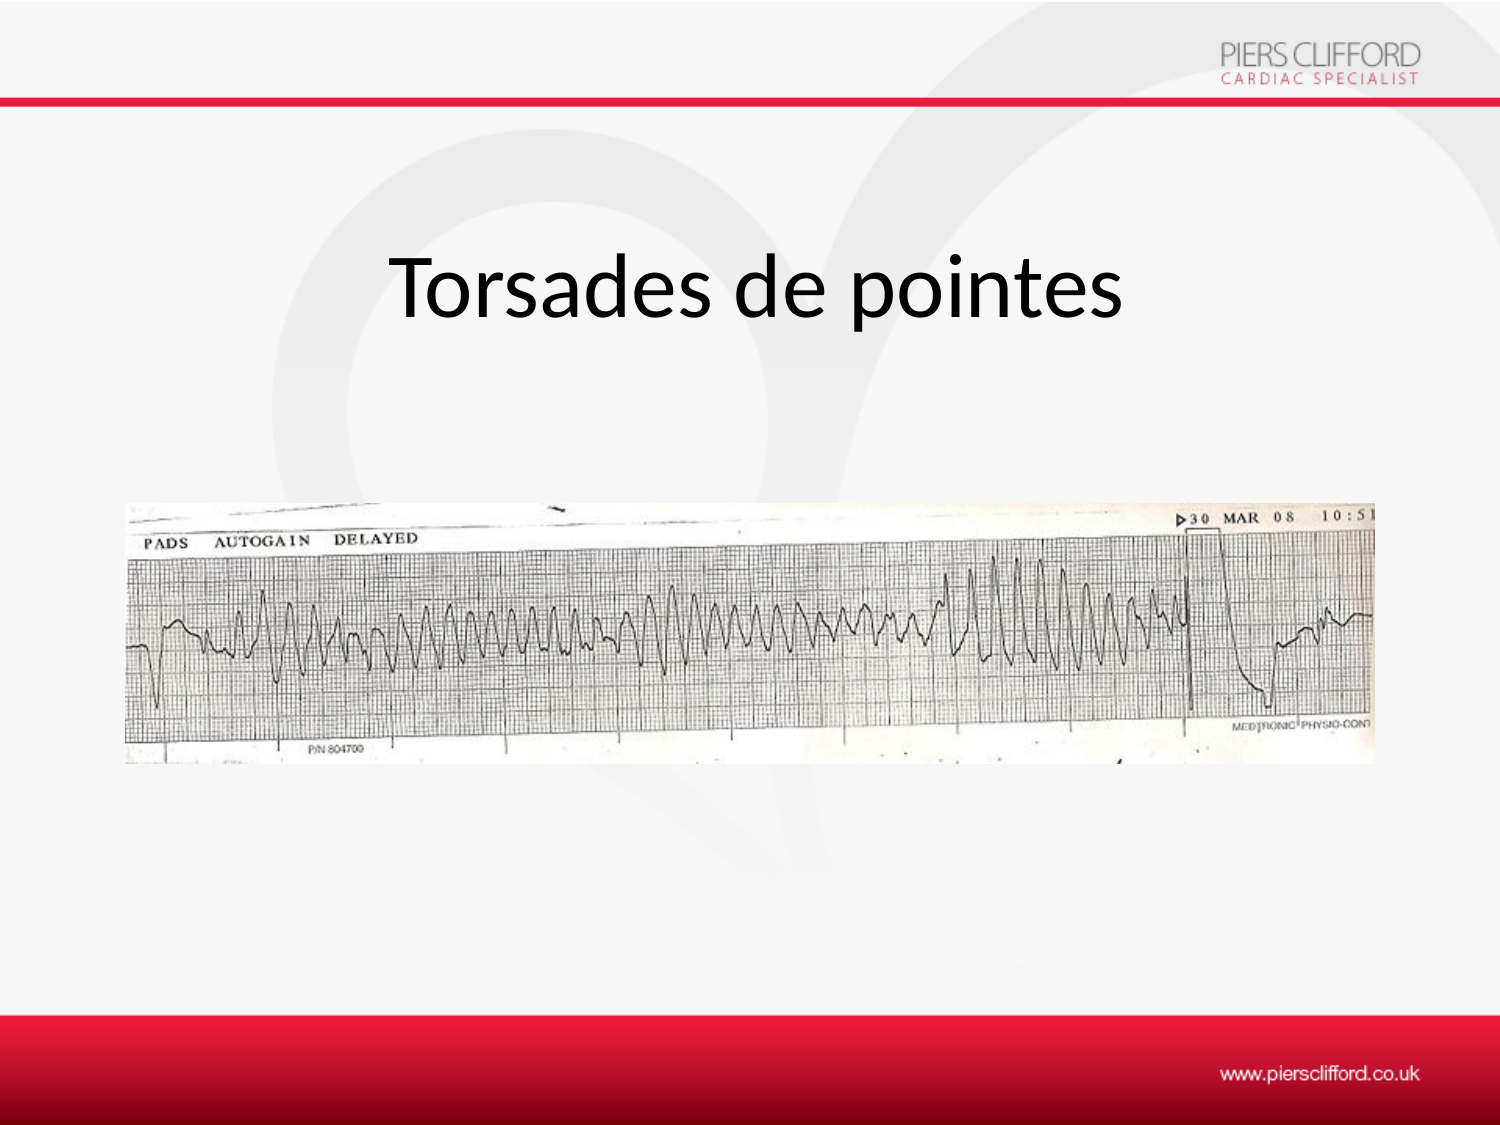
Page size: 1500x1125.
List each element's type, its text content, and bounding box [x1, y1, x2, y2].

title Torsades de pointes [81, 187, 1433, 376]
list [124, 503, 1376, 764]
picture [0, 2, 1500, 1125]
